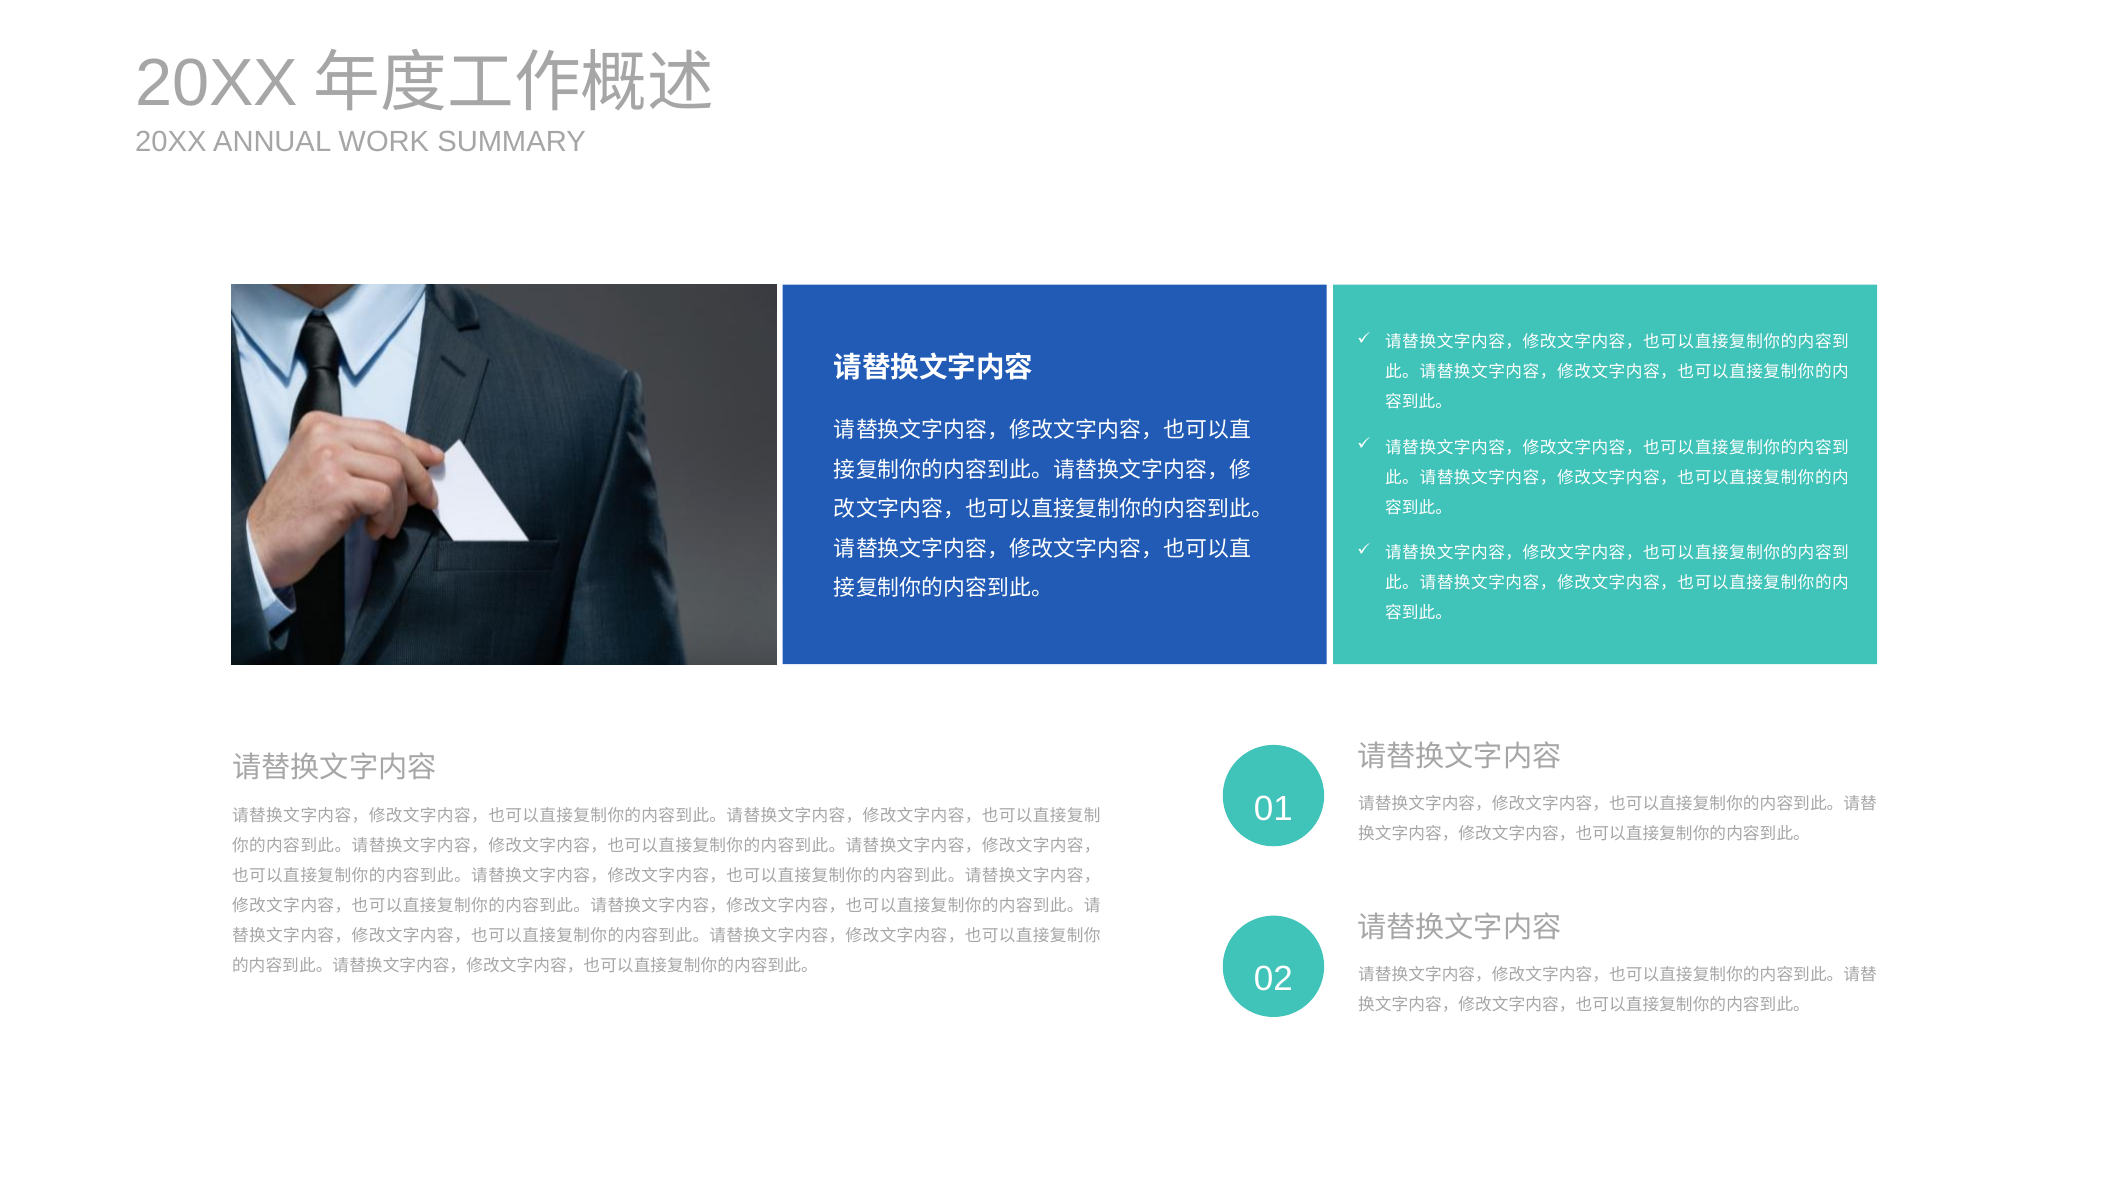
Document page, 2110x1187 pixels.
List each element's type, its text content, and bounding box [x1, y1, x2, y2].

text_box 20XX ANNUAL WORK SUMMARY [135, 122, 596, 158]
picture [231, 284, 777, 665]
text_box 01 [1221, 743, 1326, 848]
text_box [782, 284, 1328, 665]
text_box 请替换文字内容 [232, 730, 1007, 784]
text_box 请替换文字内容，修改文字内容，也可以直接复制你的内容到此。请替换文字内容，修改文字内容，也可以直接复制你的内容到此。 [1358, 783, 1878, 844]
text_box 请替换文字内容，修改文字内容，也可以直接复制你的内容到此。请替换文字内容，修改文字内容，也可以直接复制你的内容到此。 [1358, 953, 1878, 1014]
text_box [1332, 284, 1878, 665]
text_box 20XX年度工作概述 [135, 38, 783, 119]
text_box 请替换文字内容 [1357, 907, 1762, 943]
text_box 请替换文字内容，修改文字内容，也可以直接复制你的内容到此。请替换文字内容，修改文字内容，也可以直接复制你的内容到此。请替换文字内容，修改文字内容，也可以直接复制你的内容到此。 [833, 402, 1274, 601]
text_box 请替换文字内容，修改文字内容，也可以直接复制你的内容到此。请替换文字内容，修改文字内容，也可以直接复制你的内容到此。请替换文字内容，修改文字内容，也可以直接复制你的内容到此。请替换文字内容，修改文字内容，也可以直接复制你的内容到此。请替换文字内容，修改文字内容，也可以直接复制你的内容到此。请替换文字内容，修改文字内容，也可以直接复制你的内容到此。请替换文字内容，修改文字内容，也可以直接复制你的内容到此。请替换文字内容，修改文字内容，也可以直接复制你的内容到此。请替换文字内容，修改文字内容，也可以直接复制你的内容到此。请替换文字内容，修改文字内容，也可以直接复制你的内容到此。 [232, 795, 1102, 975]
text_box 请替换文字内容 [1357, 737, 1762, 773]
text_box 02 [1221, 914, 1326, 1019]
text_box 请替换文字内容，修改文字内容，也可以直接复制你的内容到此。请替换文字内容，修改文字内容，也可以直接复制你的内容到此。 请替换文字内容，修改文字内容，也可以直接复制你的内容到此。请替换文字内容，修改文字内容，也可以直接复制你的内容到此。 请替换文字内容，修改文字内容，也可以直接复制你的内容到此。请替换文字内容，修改文字内容，也可以直接复制你的内容到此。 [1357, 321, 1850, 623]
text_box 请替换文字内容 [833, 349, 1274, 384]
